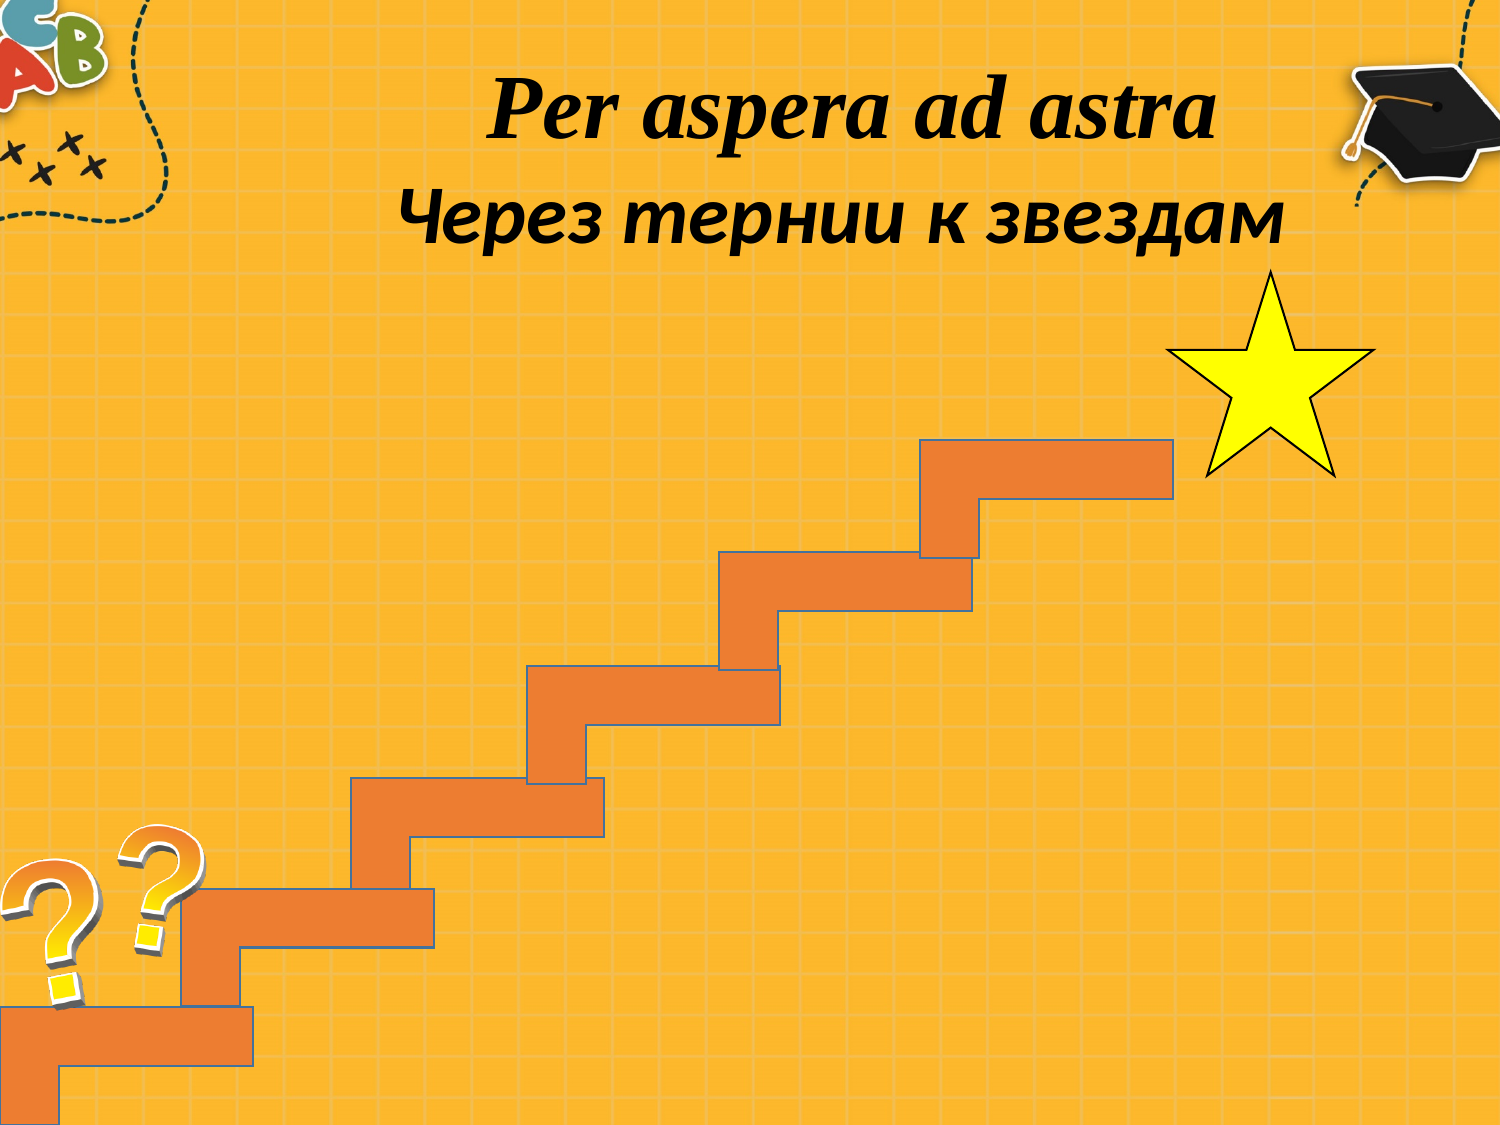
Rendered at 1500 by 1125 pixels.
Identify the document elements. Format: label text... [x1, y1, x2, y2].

text_box [1164, 268, 1377, 479]
text_box [219, 888, 435, 1006]
title Per aspera ad astra [206, 0, 1500, 218]
text_box [919, 439, 1174, 559]
picture [0, 0, 1500, 1125]
text_box [526, 665, 781, 785]
text_box [350, 777, 605, 888]
text_box [718, 551, 973, 671]
list Через тернии к звездам [216, 164, 1466, 294]
text_box [0, 1006, 254, 1125]
